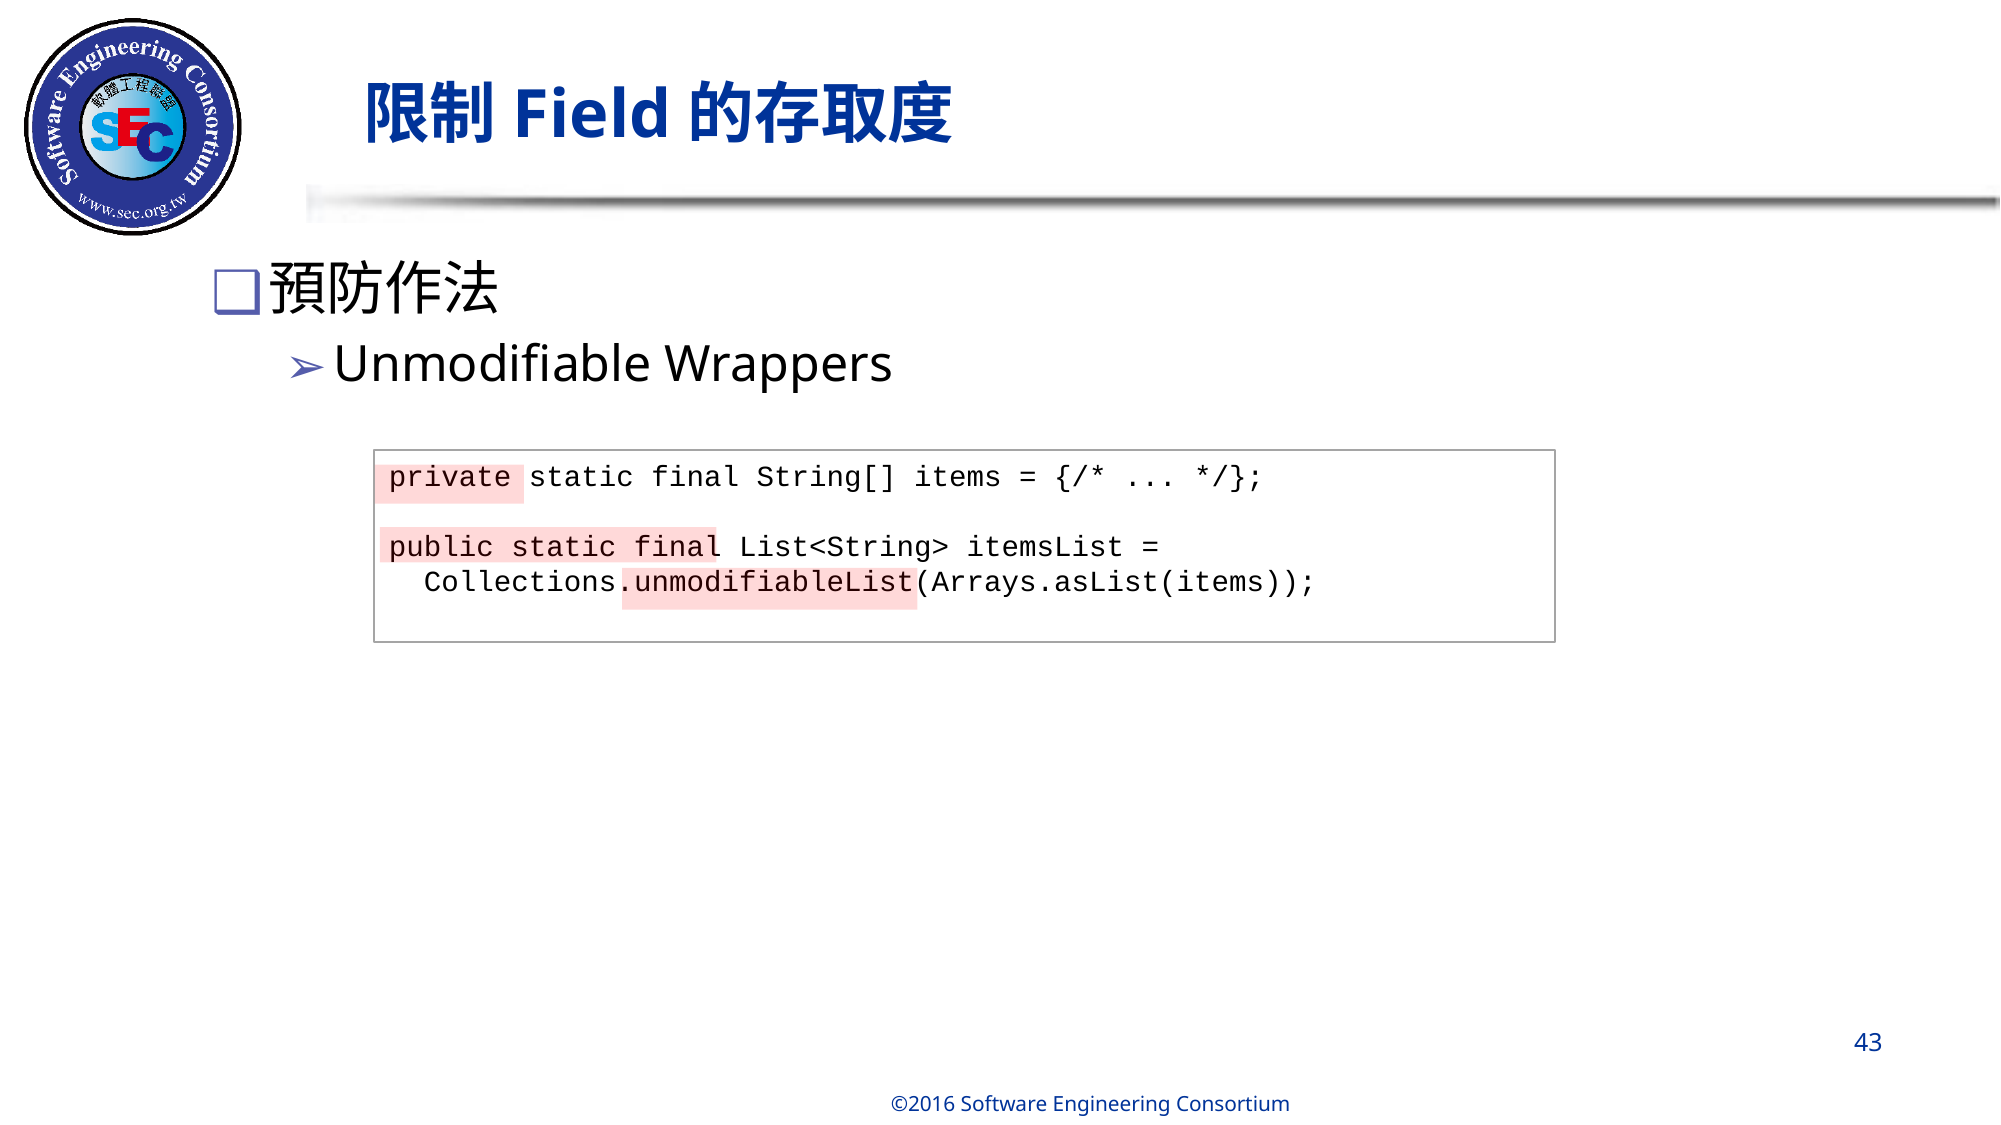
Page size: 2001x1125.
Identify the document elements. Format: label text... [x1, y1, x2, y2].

picture [0, 0, 265, 259]
list 預防作法 Unmodifiable Wrappers [196, 243, 1898, 1000]
text_box [622, 567, 918, 610]
text_box [379, 527, 717, 563]
picture [306, 184, 2000, 223]
text_box [374, 464, 524, 504]
title 限制Field的存取度 [348, 42, 2000, 179]
slide_number ‹#› [1481, 1019, 1898, 1094]
text_box private static final String[] items = {/* ... */}; public static final List<String> itemsList = Collections.unmodifiableList(Arrays.asList(items)); [373, 450, 1556, 642]
